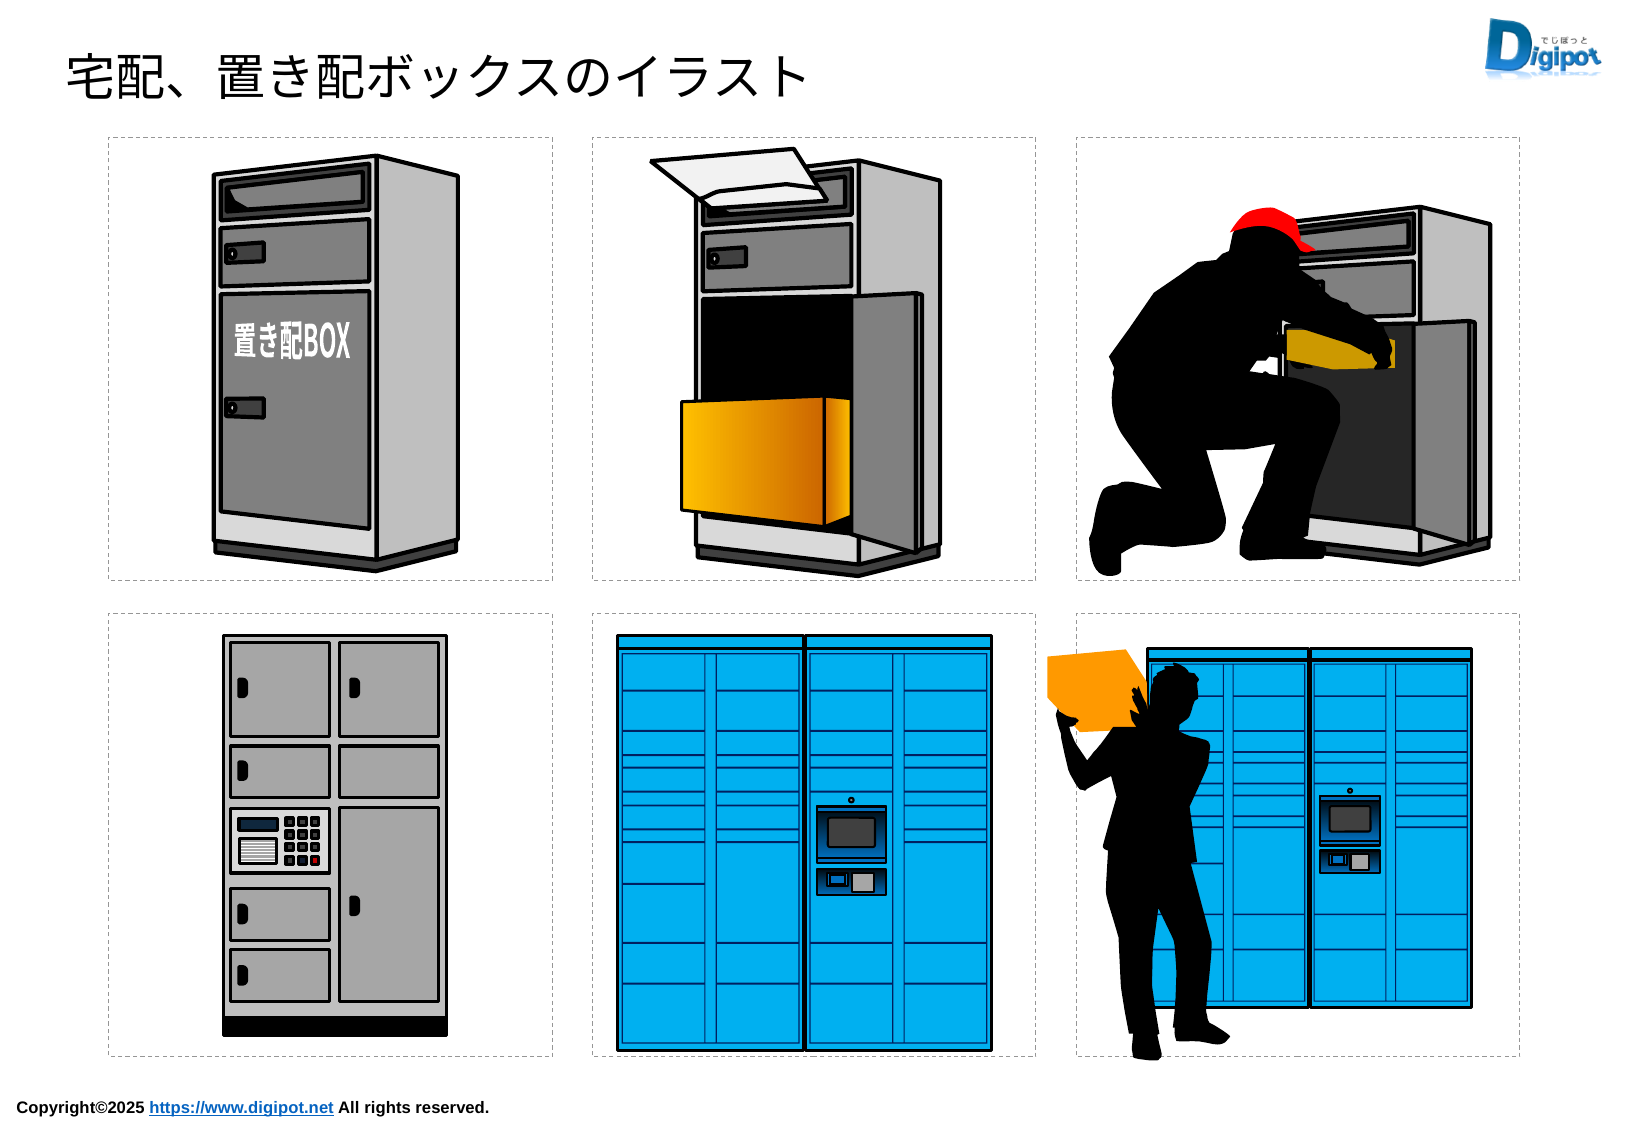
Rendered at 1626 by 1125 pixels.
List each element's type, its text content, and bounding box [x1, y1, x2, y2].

text_box 宅配、置き配ボックスのイラスト [50, 38, 828, 113]
picture [1485, 18, 1602, 82]
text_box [1047, 648, 1472, 1061]
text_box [650, 148, 941, 576]
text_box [617, 635, 992, 1051]
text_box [223, 635, 447, 1036]
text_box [213, 155, 458, 572]
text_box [1088, 206, 1491, 581]
